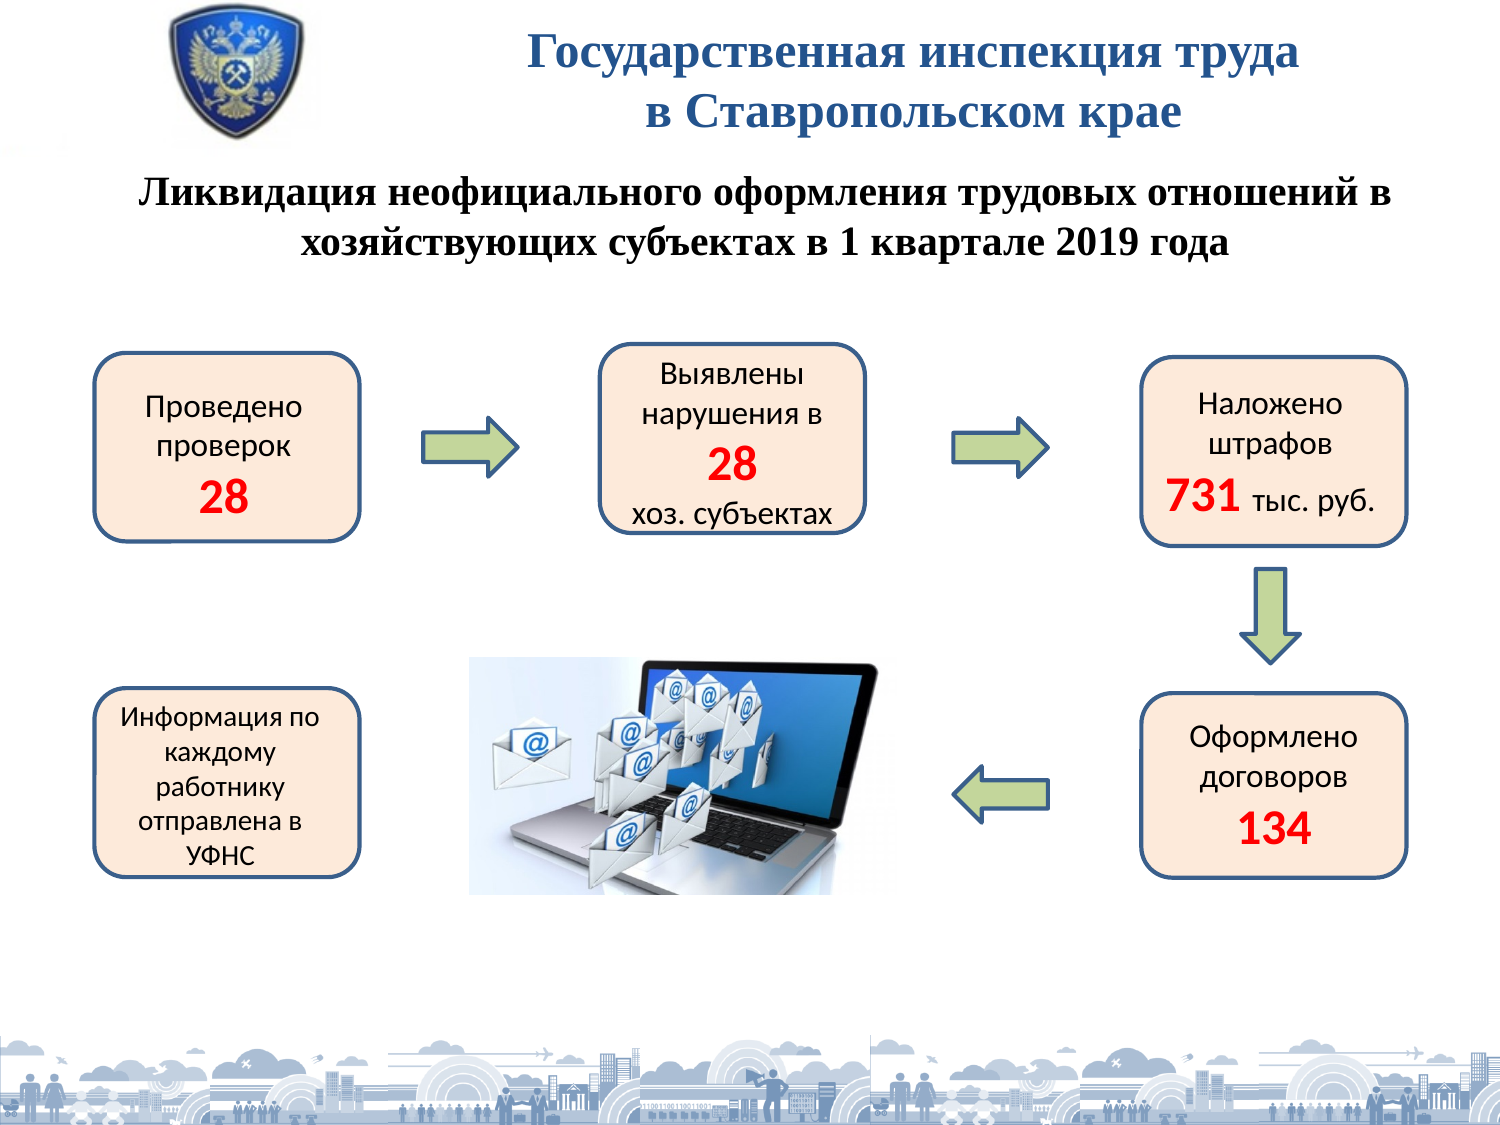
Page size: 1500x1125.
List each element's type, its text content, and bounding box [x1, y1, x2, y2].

picture [0, 0, 473, 157]
text_box [346, 691, 362, 874]
picture [469, 657, 897, 895]
text_box Оформлено договоров 134 [1153, 707, 1395, 862]
text_box [92, 355, 362, 544]
text_box [1142, 354, 1406, 374]
text_box [421, 415, 520, 479]
text_box [597, 348, 611, 529]
text_box [1239, 566, 1303, 666]
text_box [853, 348, 868, 529]
text_box Проведено проверок 28 [103, 353, 345, 531]
text_box [1142, 529, 1406, 549]
text_box Информация по каждому работнику отправлена в УФНС [95, 689, 346, 879]
text_box Наложено штрафов 731 тыс. руб. [1134, 374, 1407, 529]
text_box Выявлены нарушения в 28 хоз. субъектах [611, 343, 853, 539]
text_box [951, 416, 1050, 480]
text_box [0, 1035, 1500, 1125]
text_box [951, 764, 1050, 825]
text_box [1139, 691, 1409, 880]
text_box Ликвидация неофициального оформления трудовых отношений в хозяйствующих субъектах в 1 квартале 2019 года [92, 156, 1439, 272]
text_box Государственная инспекция труда в Ставропольском крае [477, 10, 1500, 145]
